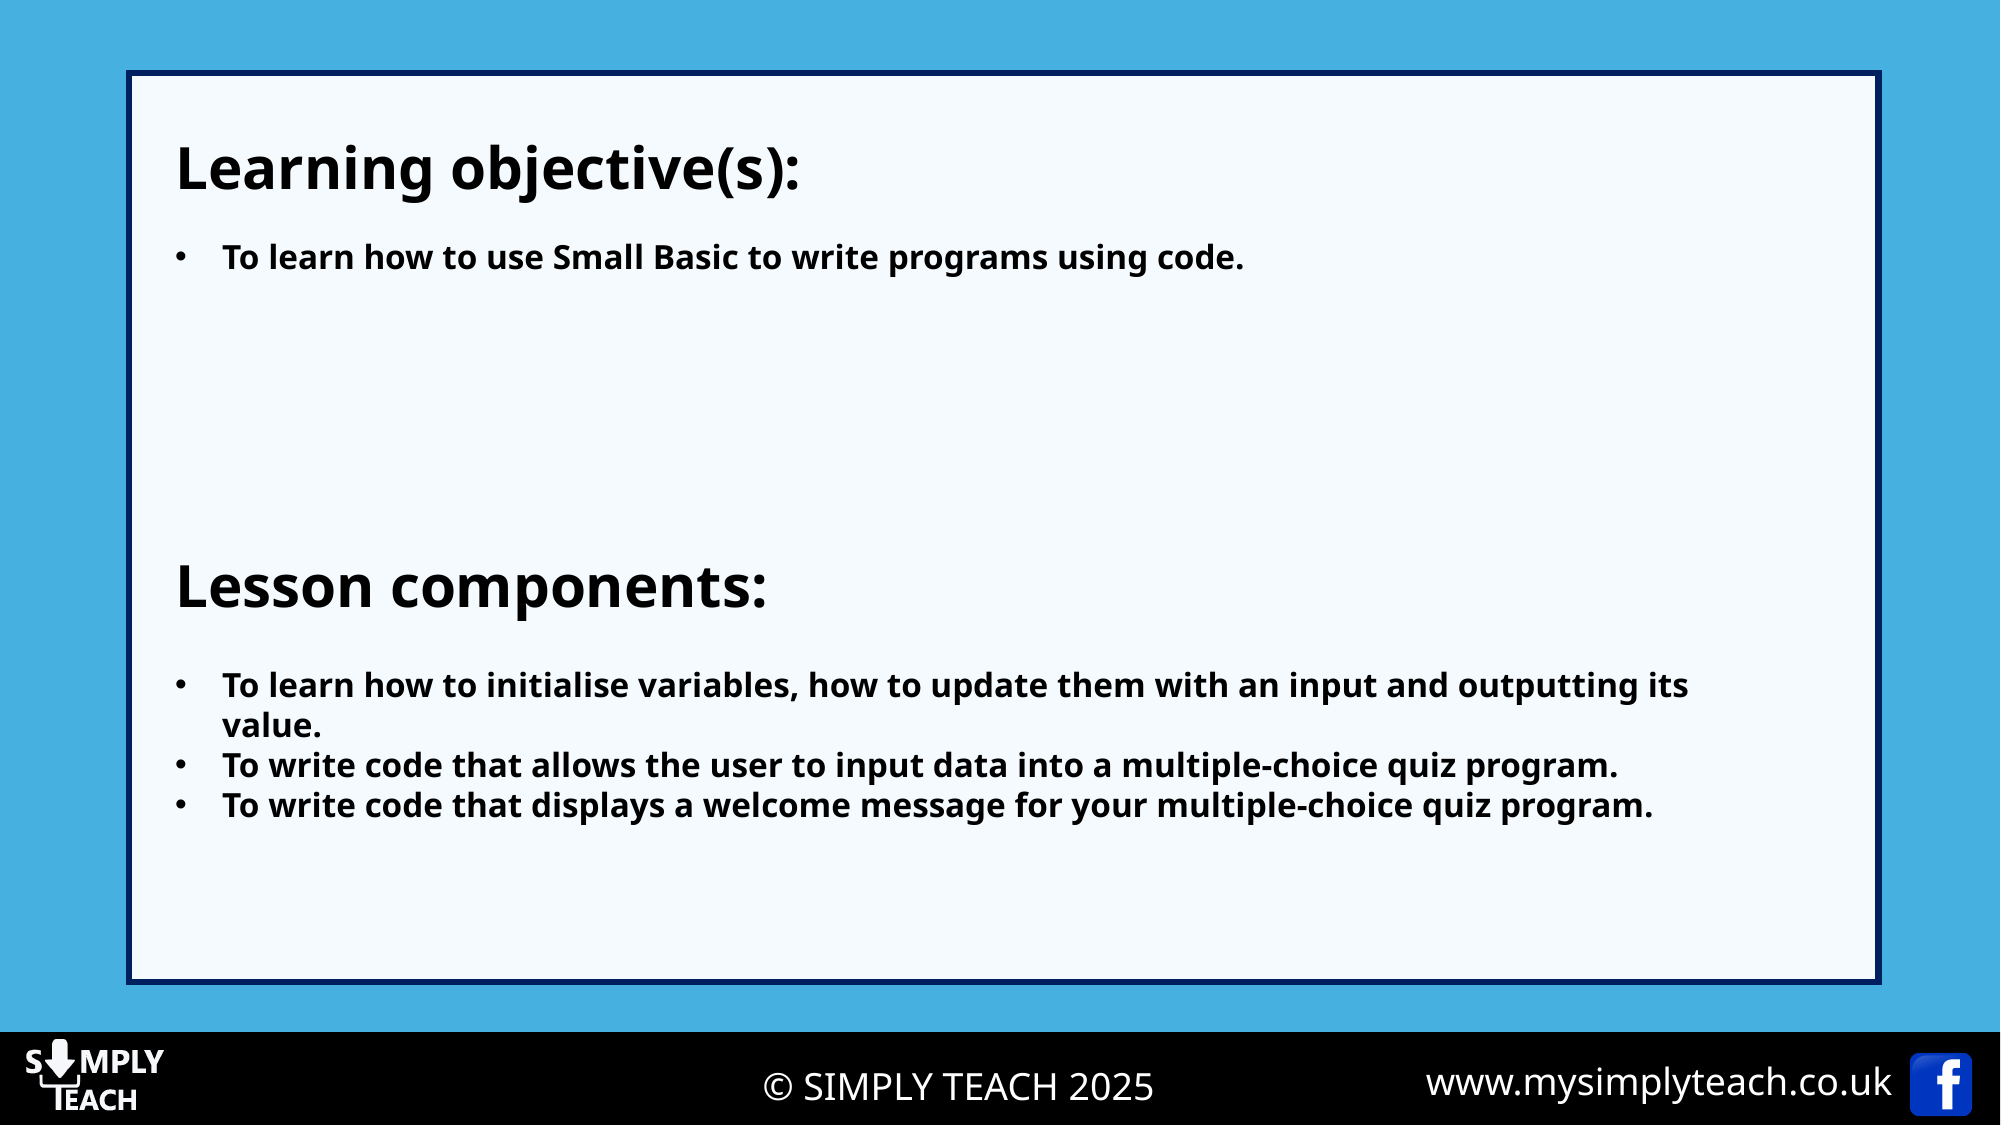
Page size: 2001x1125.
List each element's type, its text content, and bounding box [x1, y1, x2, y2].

picture [1907, 1050, 1975, 1119]
picture [15, 1033, 182, 1122]
text_box Lesson components: To learn how to initialise variables, how to update them with an input and outputting its value. To write code that allows the user to input data into a multiple-choice quiz program. To write code that displays a welcome message for your multiple-choice quiz program. [160, 541, 1736, 832]
text_box Learning objective(s): To learn how to use Small Basic to write programs using code. [160, 123, 1736, 324]
